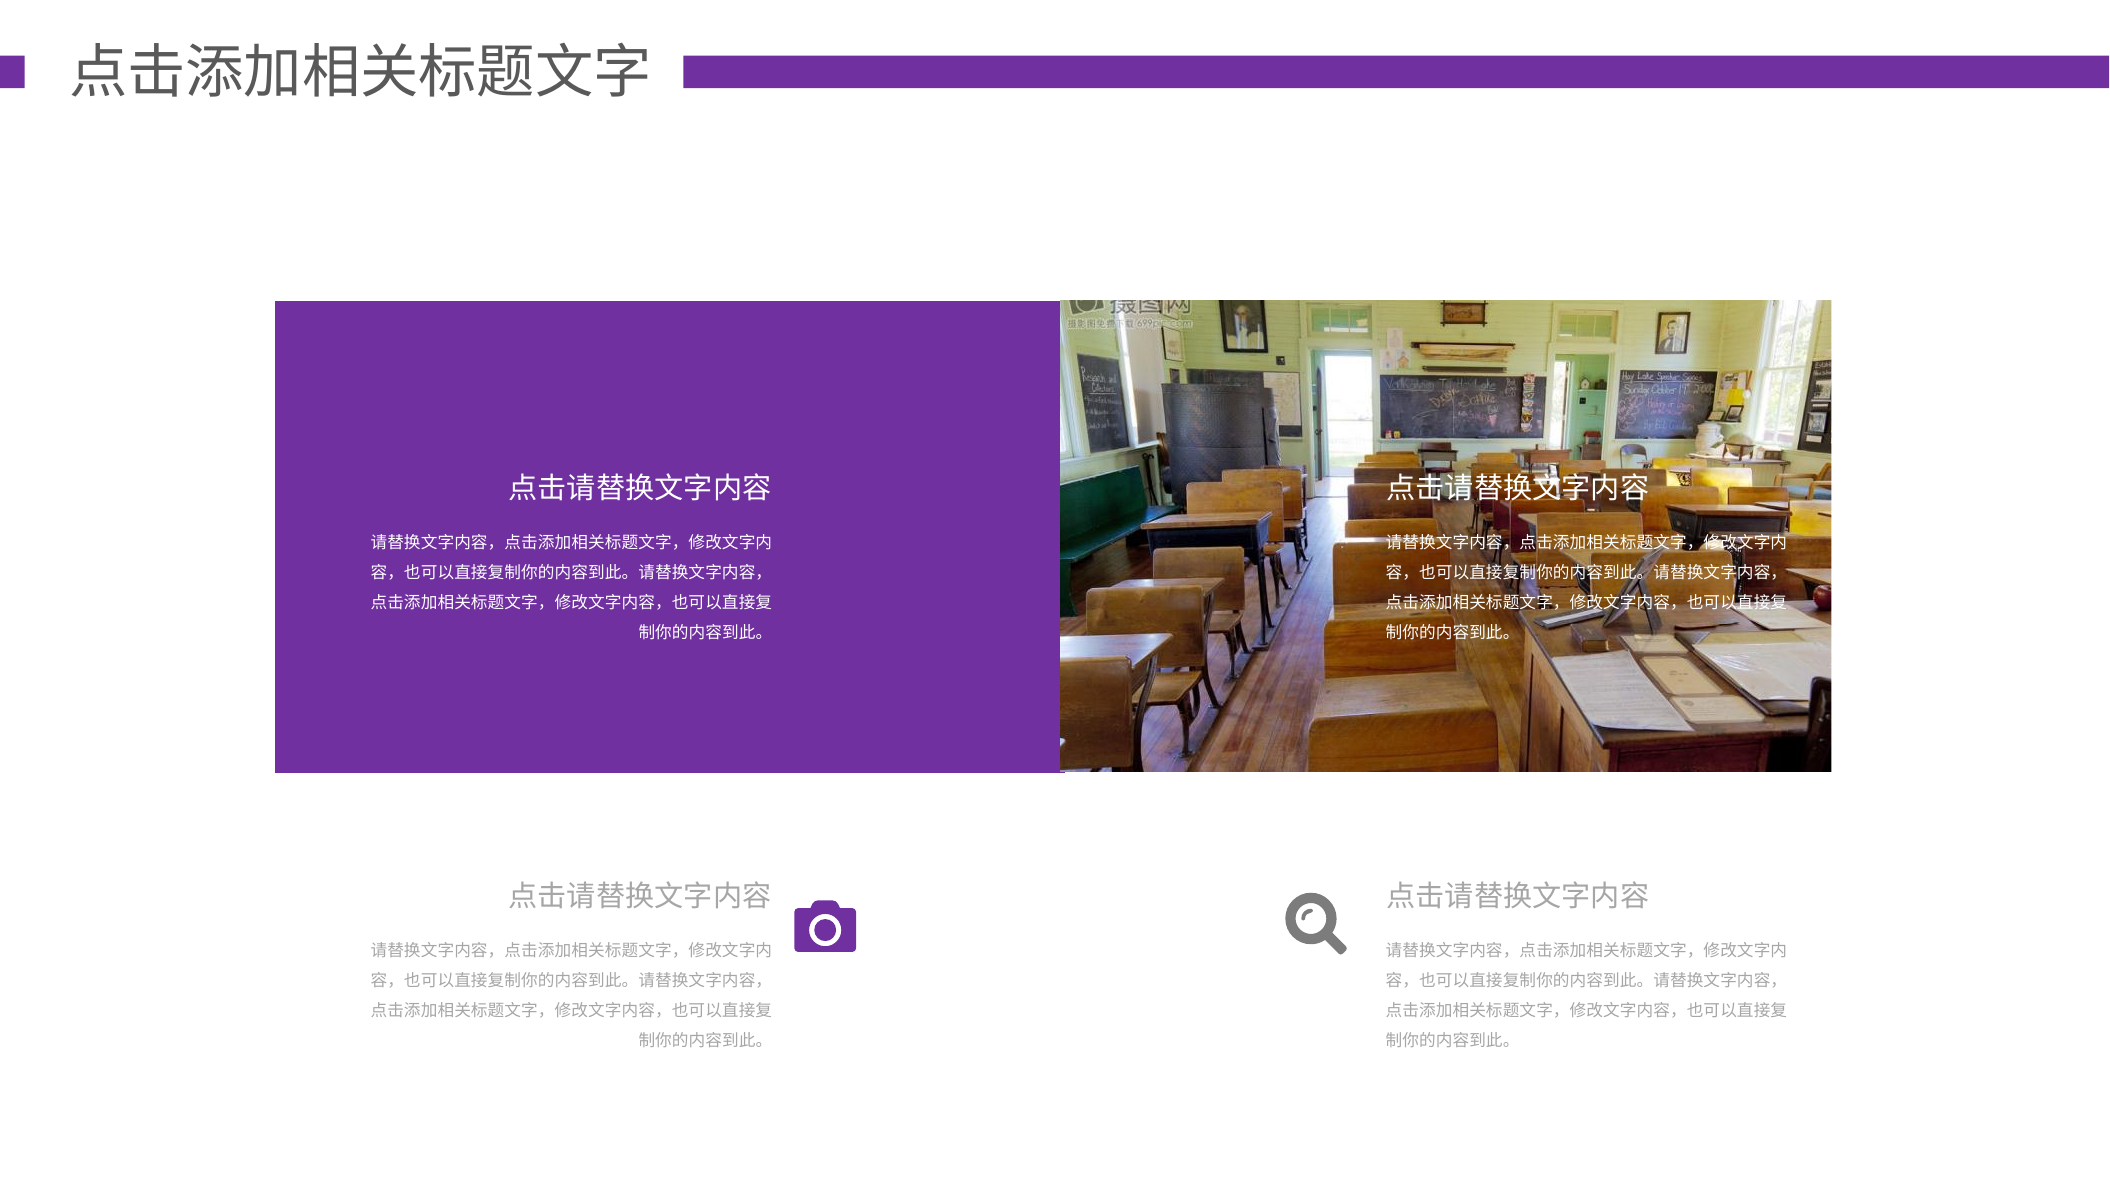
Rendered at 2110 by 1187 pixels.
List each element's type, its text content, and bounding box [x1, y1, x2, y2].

text_box [1285, 892, 1347, 955]
text_box 请替换文字内容，点击添加相关标题文字，修改文字内容，也可以直接复制你的内容到此。请替换文字内容，点击添加相关标题文字，修改文字内容，也可以直接复制你的内容到此。 [1369, 514, 1814, 651]
text_box 请替换文字内容，点击添加相关标题文字，修改文字内容，也可以直接复制你的内容到此。请替换文字内容，点击添加相关标题文字，修改文字内容，也可以直接复制你的内容到此。 [1369, 921, 1814, 1058]
text_box [274, 300, 1065, 773]
text_box 请替换文字内容，点击添加相关标题文字，修改文字内容，也可以直接复制你的内容到此。请替换文字内容，点击添加相关标题文字，修改文字内容，也可以直接复制你的内容到此。 [344, 514, 789, 651]
text_box 点击添加相关标题文字 [54, 26, 667, 112]
text_box 请替换文字内容，点击添加相关标题文字，修改文字内容，也可以直接复制你的内容到此。请替换文字内容，点击添加相关标题文字，修改文字内容，也可以直接复制你的内容到此。 [344, 921, 789, 1058]
text_box 点击请替换文字内容 [1370, 461, 1667, 513]
text_box 点击请替换文字内容 [491, 869, 788, 921]
text_box [1060, 300, 1832, 772]
text_box 点击请替换文字内容 [491, 461, 788, 513]
text_box 点击请替换文字内容 [1370, 869, 1667, 921]
text_box [794, 900, 857, 952]
